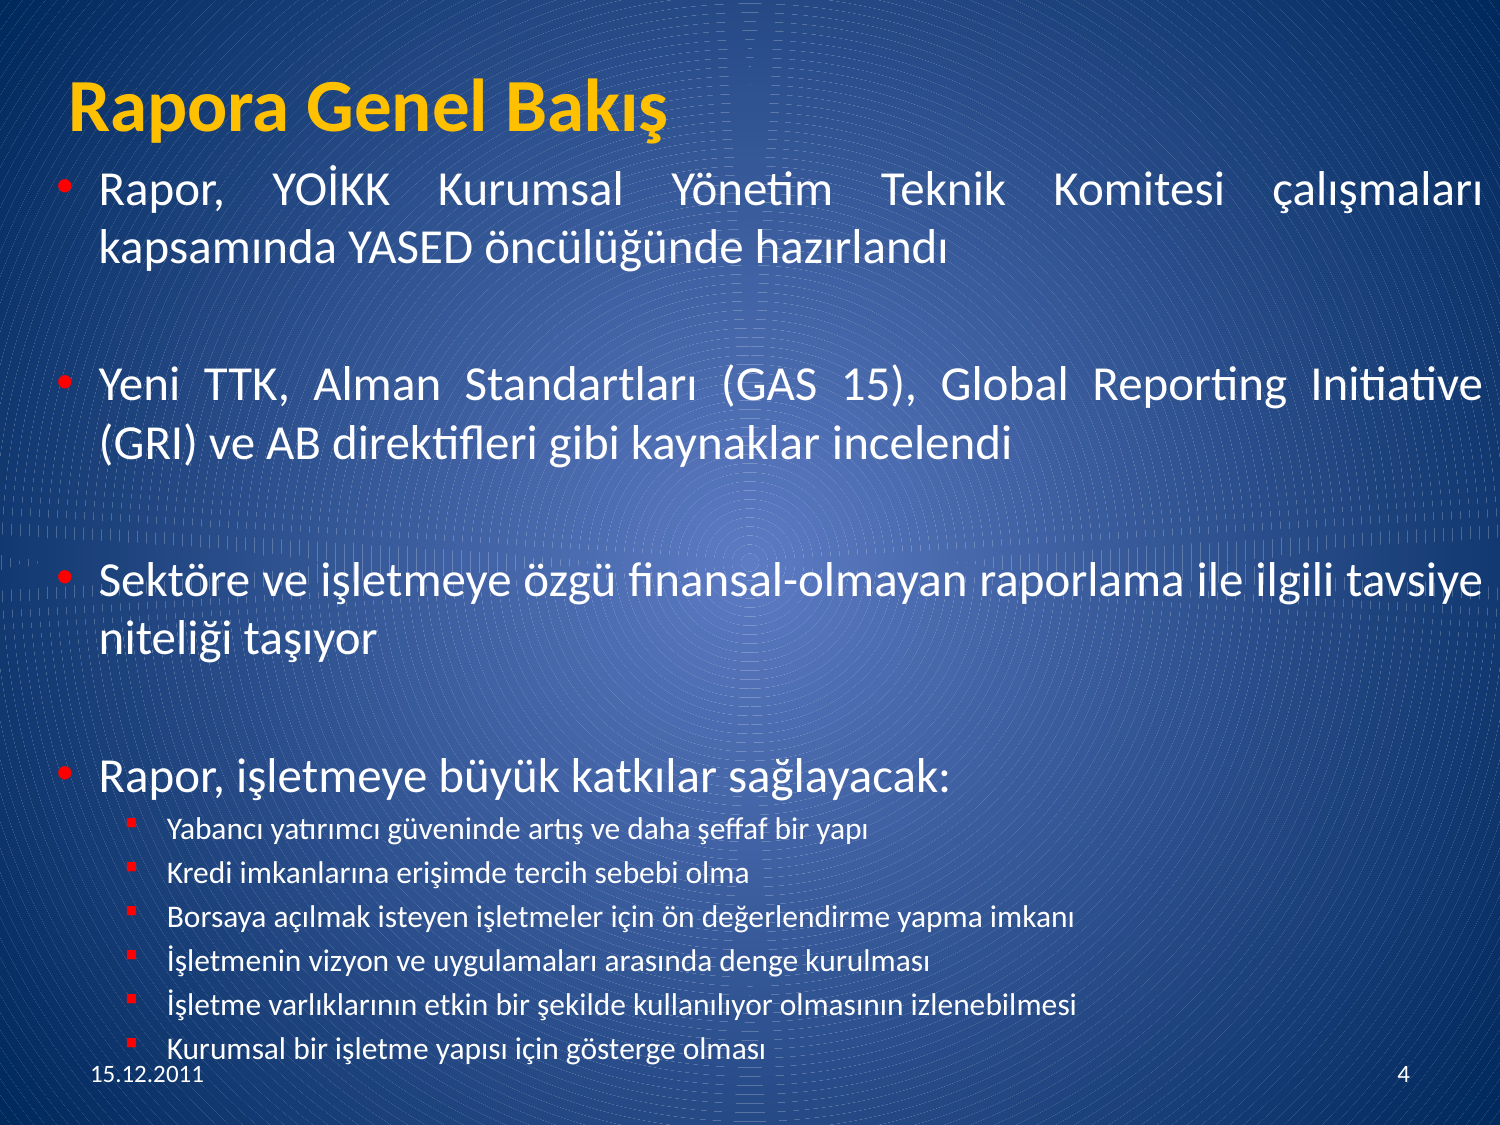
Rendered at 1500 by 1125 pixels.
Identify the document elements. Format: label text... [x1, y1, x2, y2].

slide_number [75, 1042, 425, 1103]
slide_number 4 [1074, 1042, 1425, 1103]
text_box Rapor, YOİKK Kurumsal Yönetim Teknik Komitesi çalışmaları kapsamında YASED öncülüğünde hazırlandı Yeni TTK, Alman Standartları (GAS 15), Global Reporting Initiative (GRI) ve AB direktifleri gibi kaynaklar incelendi Sektöre ve işletmeye özgü finansal-olmayan raporlama ile ilgili tavsiye niteliği taşıyor Rapor, işletmeye büyük katkılar sağlayacak: Yabancı yatırımcı güveninde artış ve daha şeffaf bir yapı Kredi imkanlarına erişimde tercih sebebi olma Borsaya açılmak isteyen işletmeler için ön değerlendirme yapma imkanı İşletmenin vizyon ve uygulamaları arasında denge kurulması İşletme varlıklarının etkin bir şekilde kullanılıyor olmasının izlenebilmesi Kurumsal bir işletme yapısı için gösterge olması [41, 148, 1500, 1083]
title Rapora Genel Bakış [53, 42, 1404, 148]
